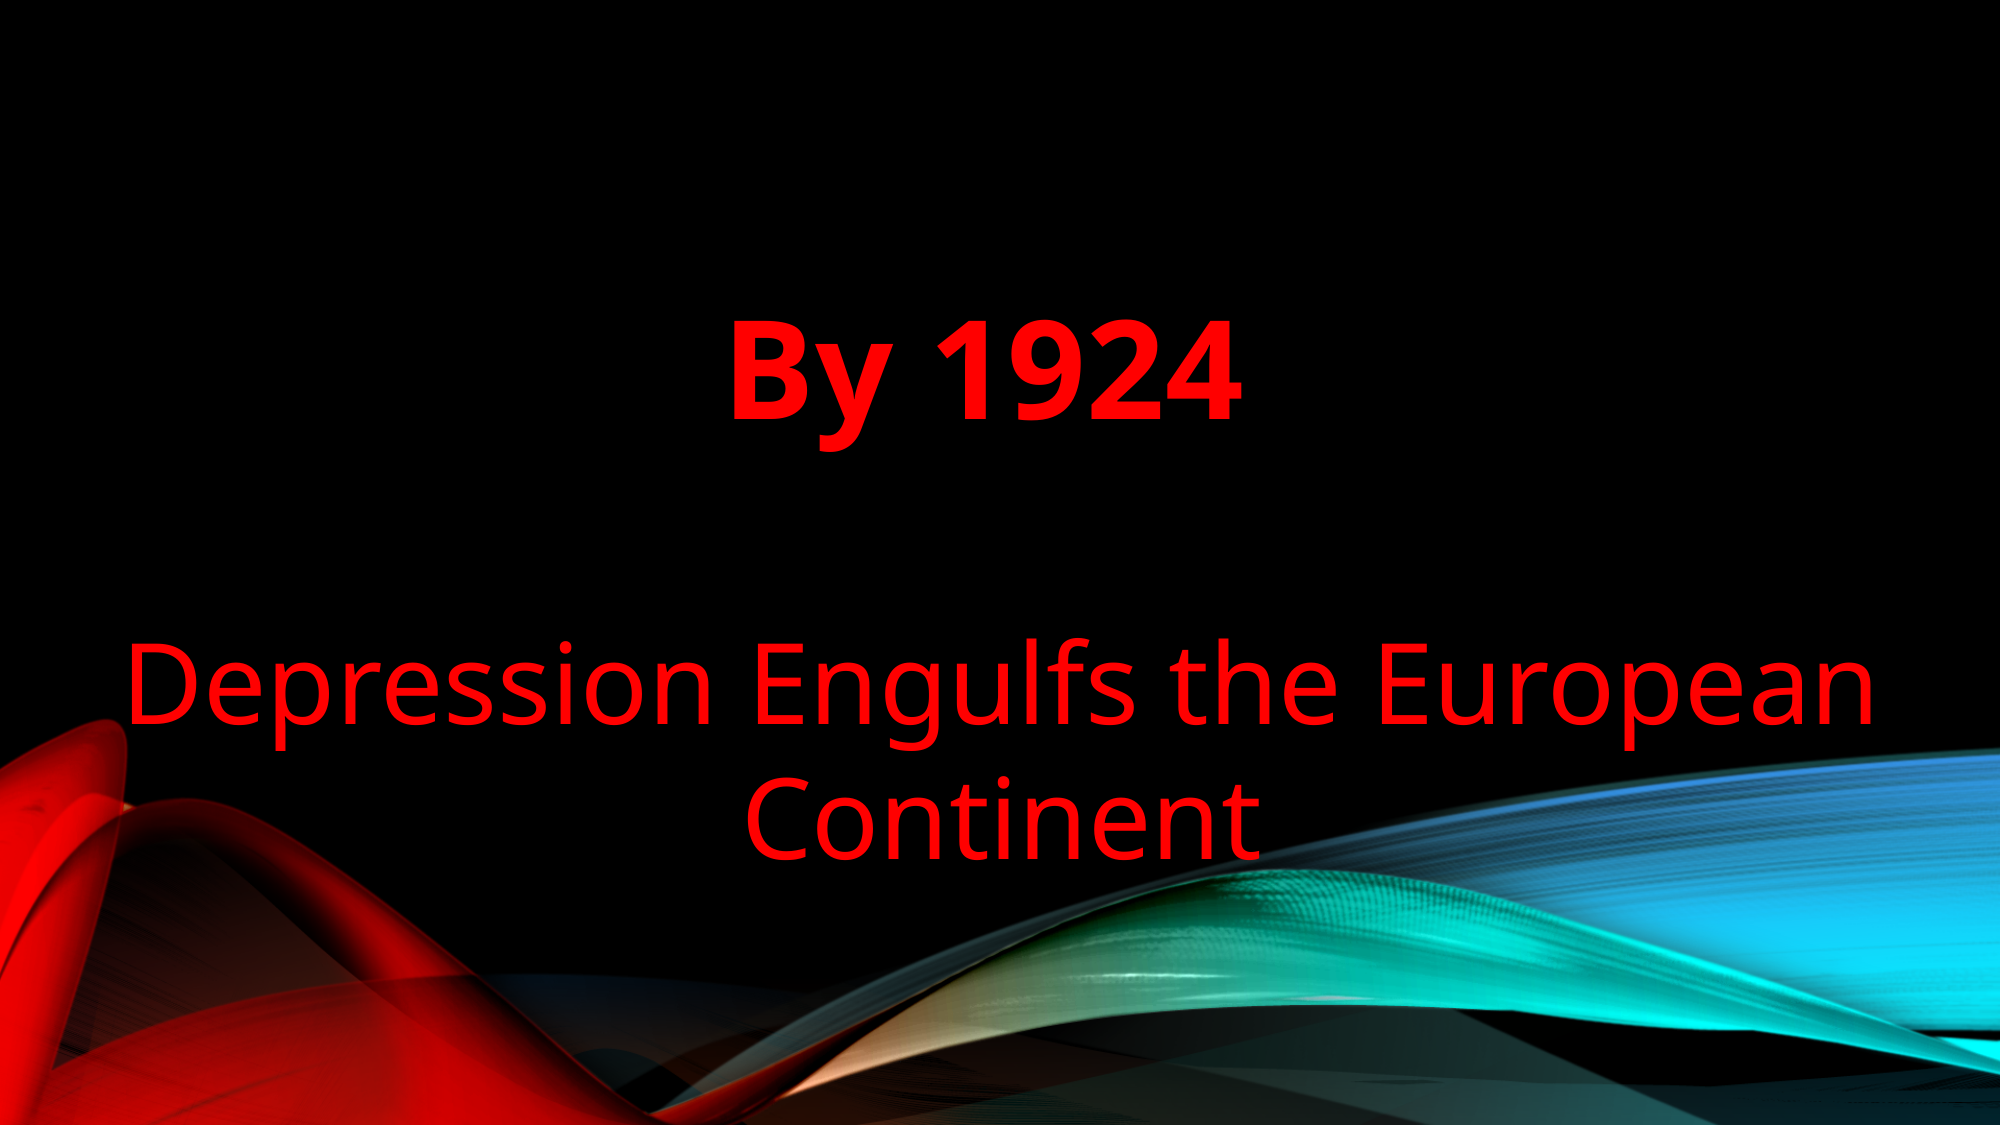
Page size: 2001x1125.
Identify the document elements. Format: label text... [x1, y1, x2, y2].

text_box By 1924 Depression Engulfs the European Continent [95, 274, 1908, 890]
picture [0, 717, 2000, 1125]
